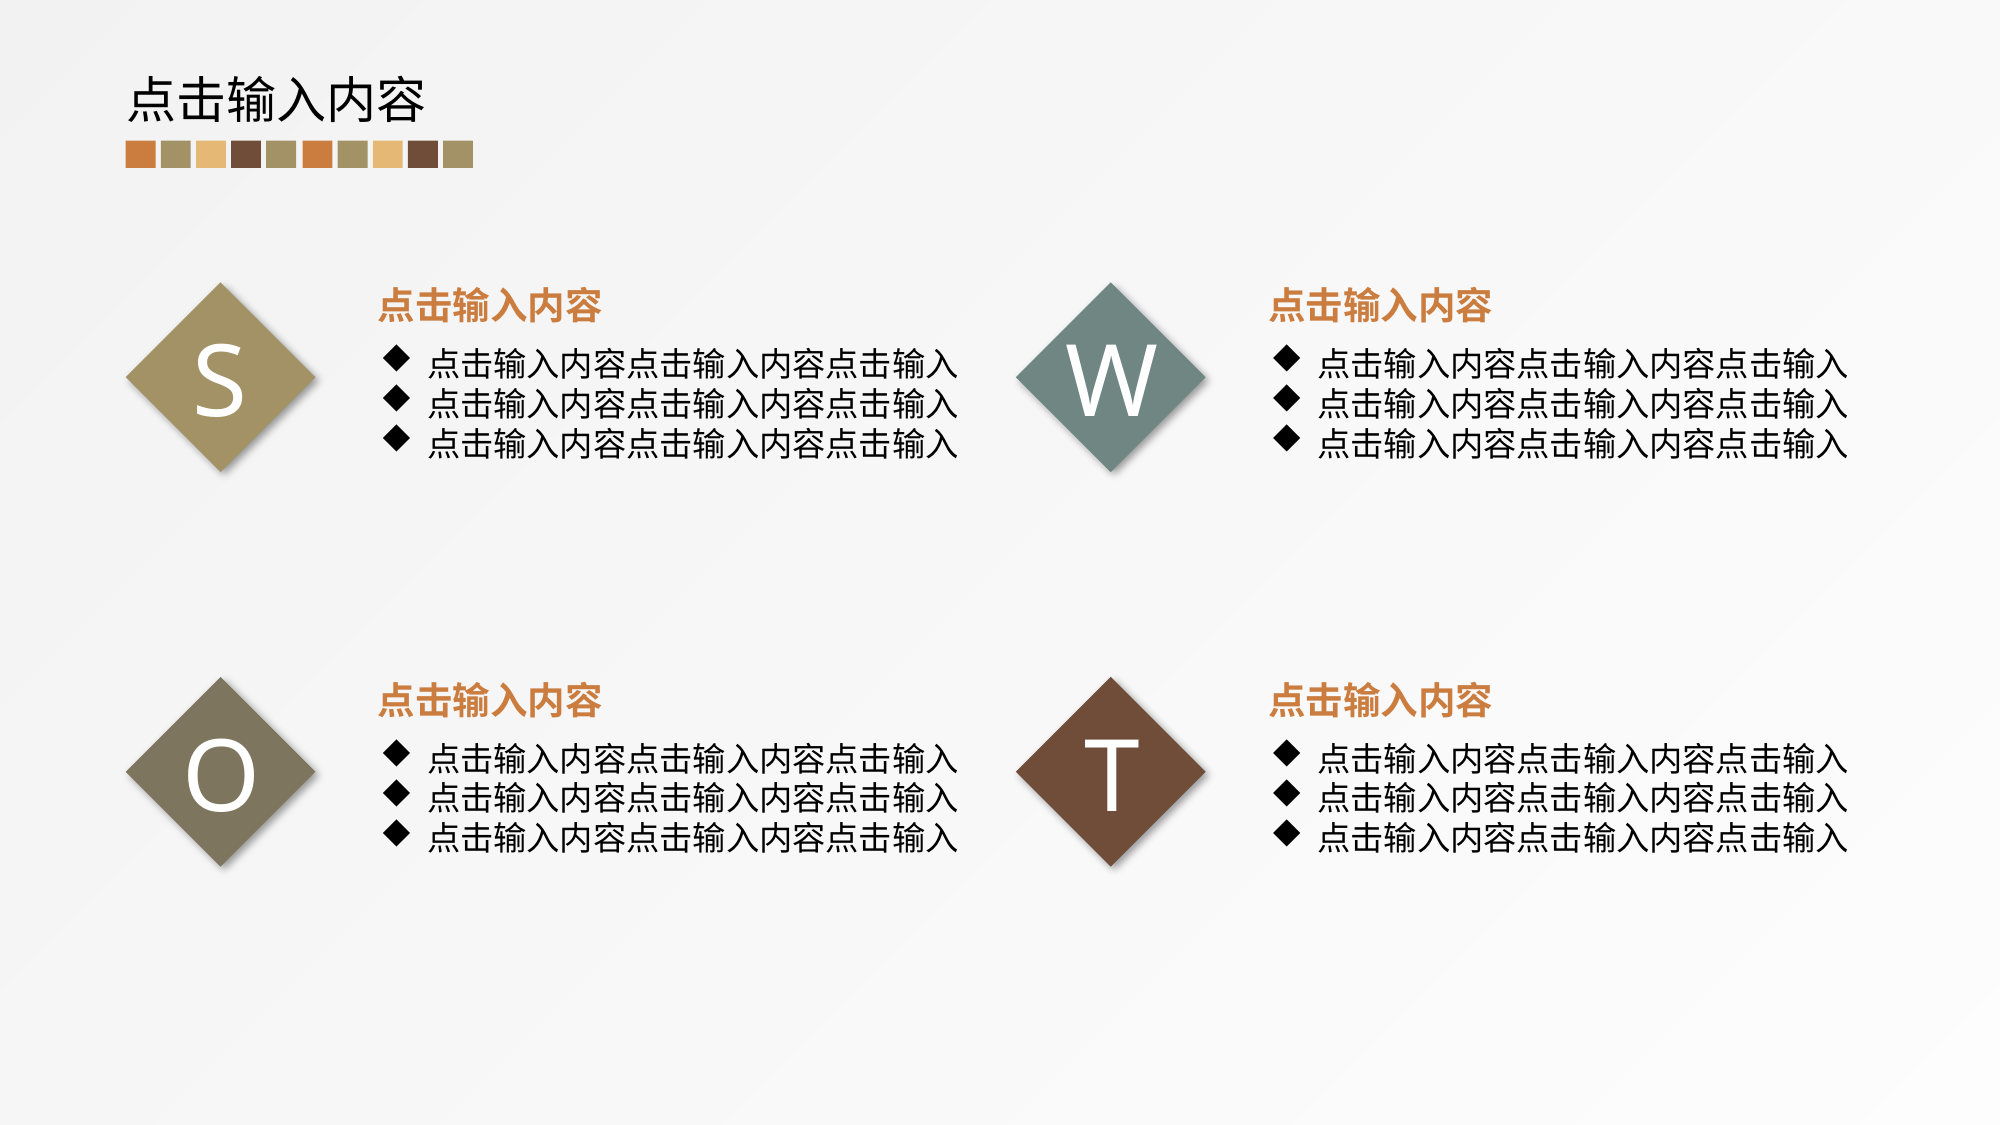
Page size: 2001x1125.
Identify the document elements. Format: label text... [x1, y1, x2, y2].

text_box 点击输入内容 [111, 61, 442, 137]
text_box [125, 669, 978, 867]
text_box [125, 140, 474, 168]
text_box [1015, 274, 1869, 472]
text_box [1015, 669, 1869, 867]
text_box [125, 274, 978, 472]
